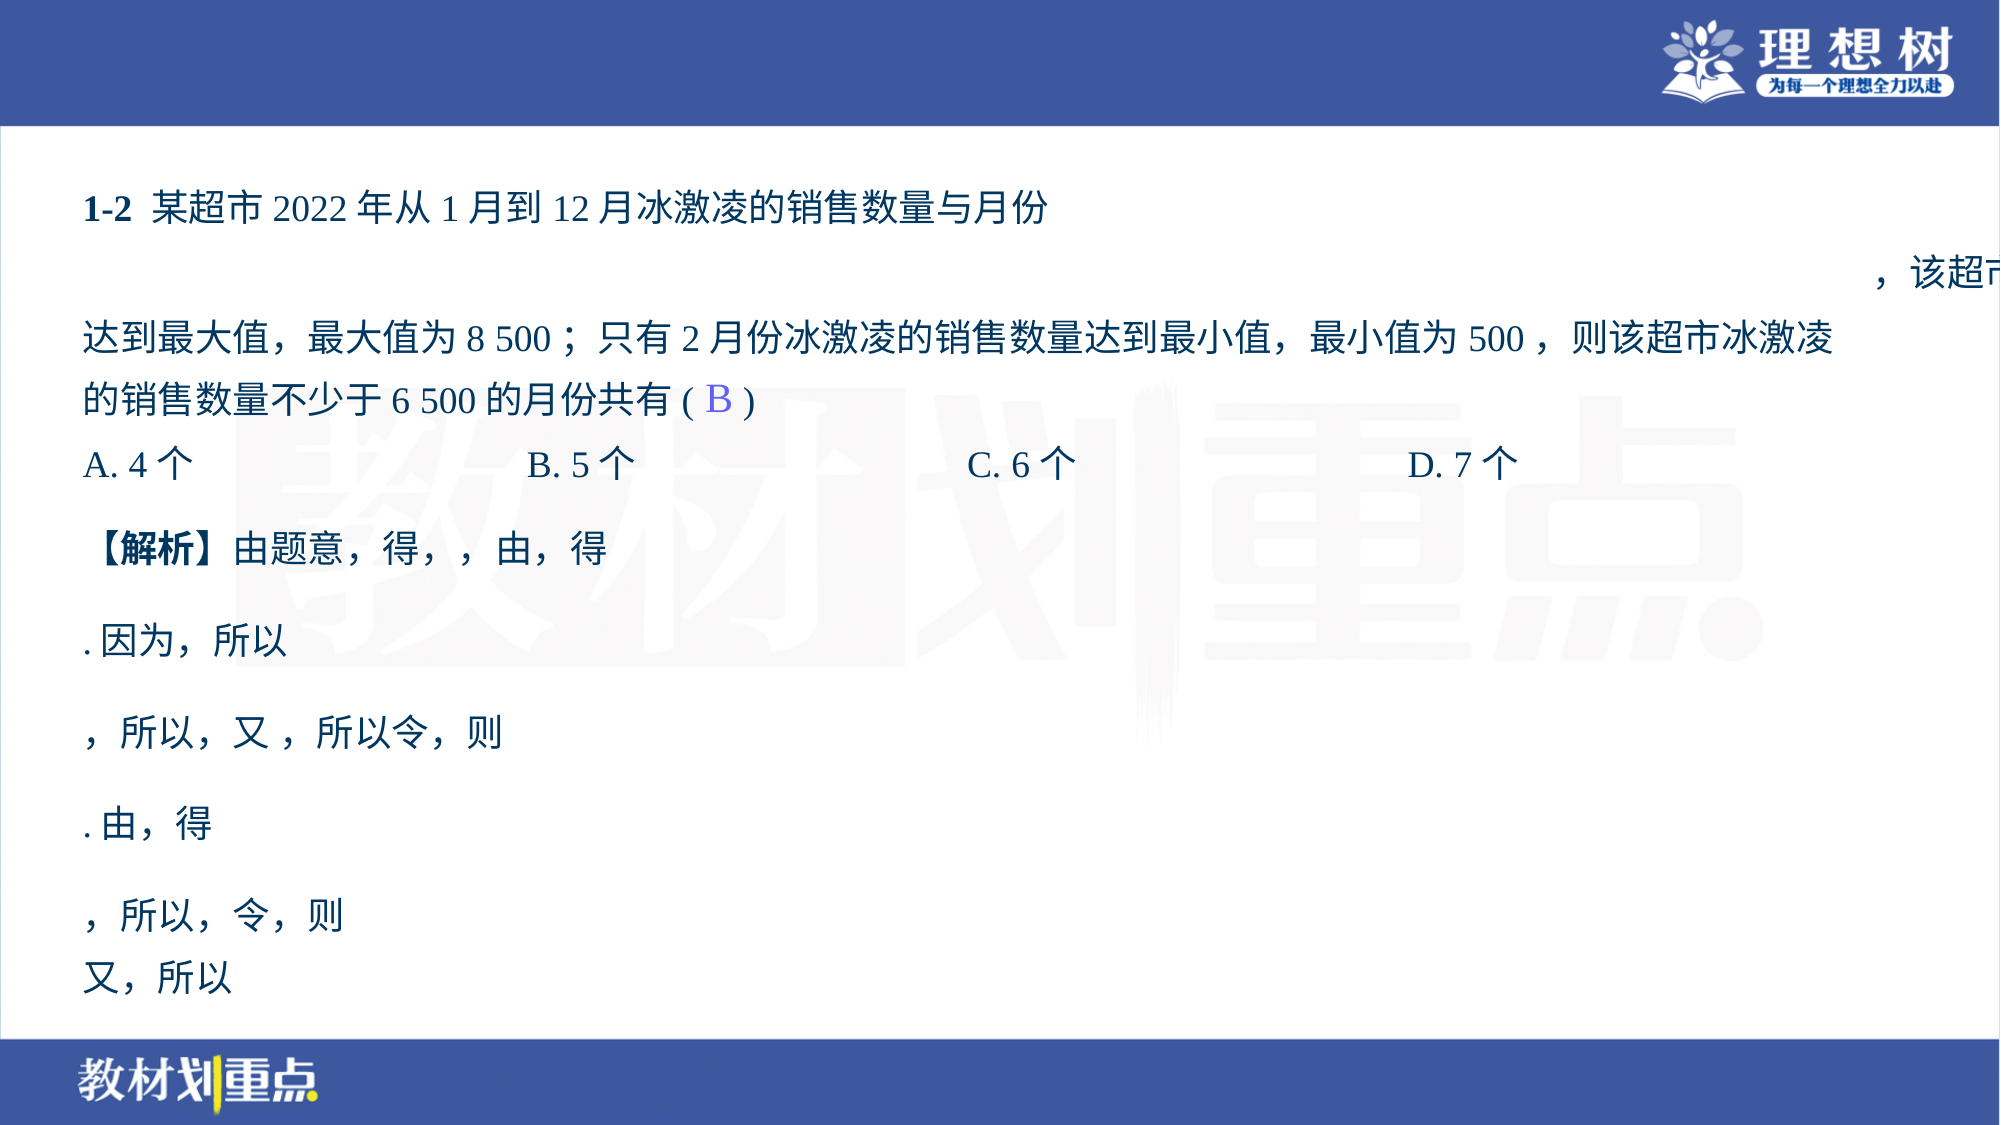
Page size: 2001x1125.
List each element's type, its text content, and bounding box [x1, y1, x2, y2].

picture [0, 0, 2000, 1125]
text_box A. 4个 B. 5个 C. 6个 D. 7个 [82, 422, 1817, 479]
text_box B [690, 369, 749, 419]
